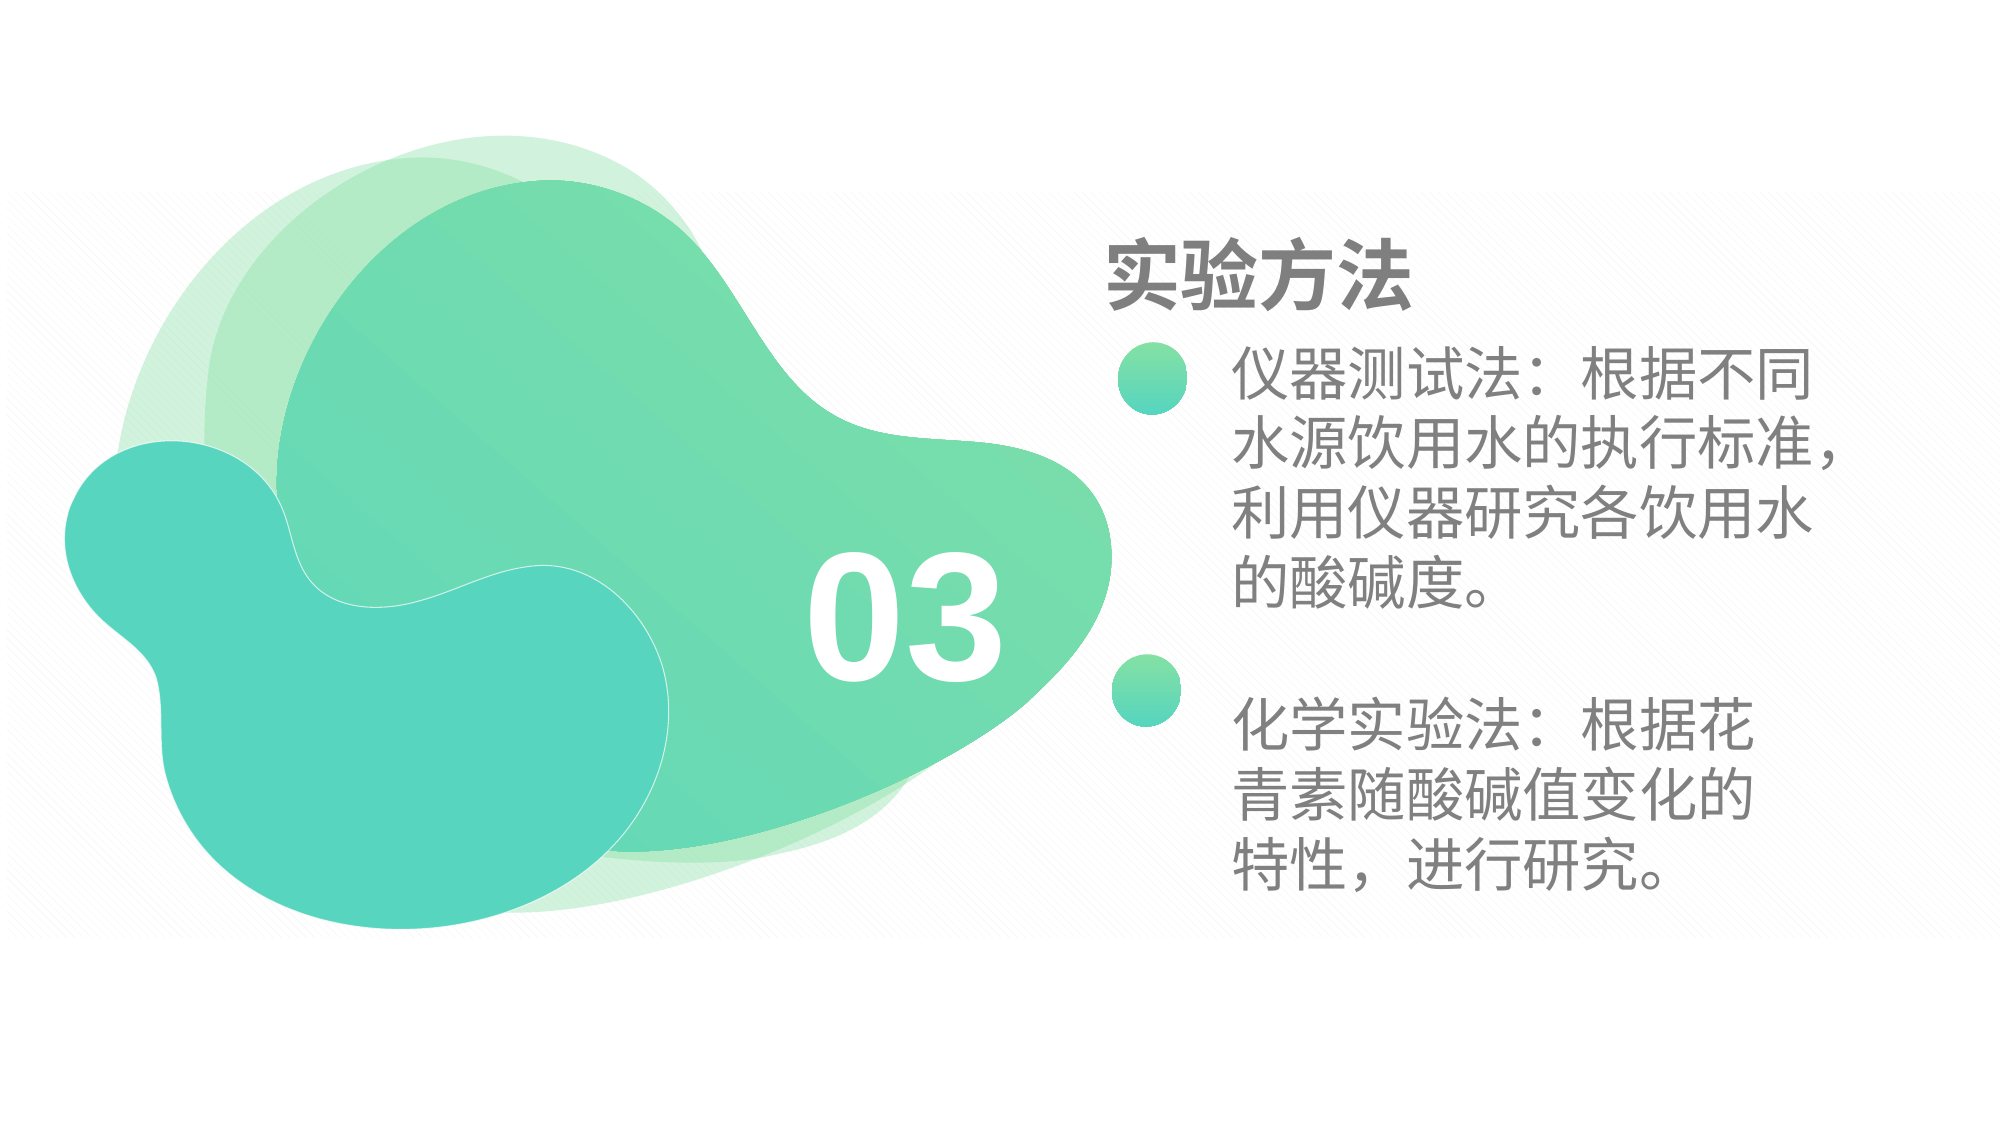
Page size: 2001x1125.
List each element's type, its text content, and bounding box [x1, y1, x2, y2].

text_box 仪器测试法：根据不同水源饮用水的执行标准，利用仪器研究各饮用水的酸碱度。 [1216, 329, 1835, 490]
text_box [276, 180, 1112, 852]
text_box [1118, 342, 1188, 415]
text_box [761, 787, 904, 859]
text_box 化学实验法：根据花青素随酸碱值变化的特性，进行研究。 [1216, 680, 1810, 906]
text_box [389, 134, 706, 255]
text_box [6, 190, 2000, 939]
text_box [116, 156, 525, 496]
text_box 实验方法 [1088, 200, 1888, 328]
text_box [1111, 654, 1182, 727]
text_box [64, 440, 669, 930]
text_box 03 [789, 489, 1023, 725]
text_box [504, 760, 942, 914]
